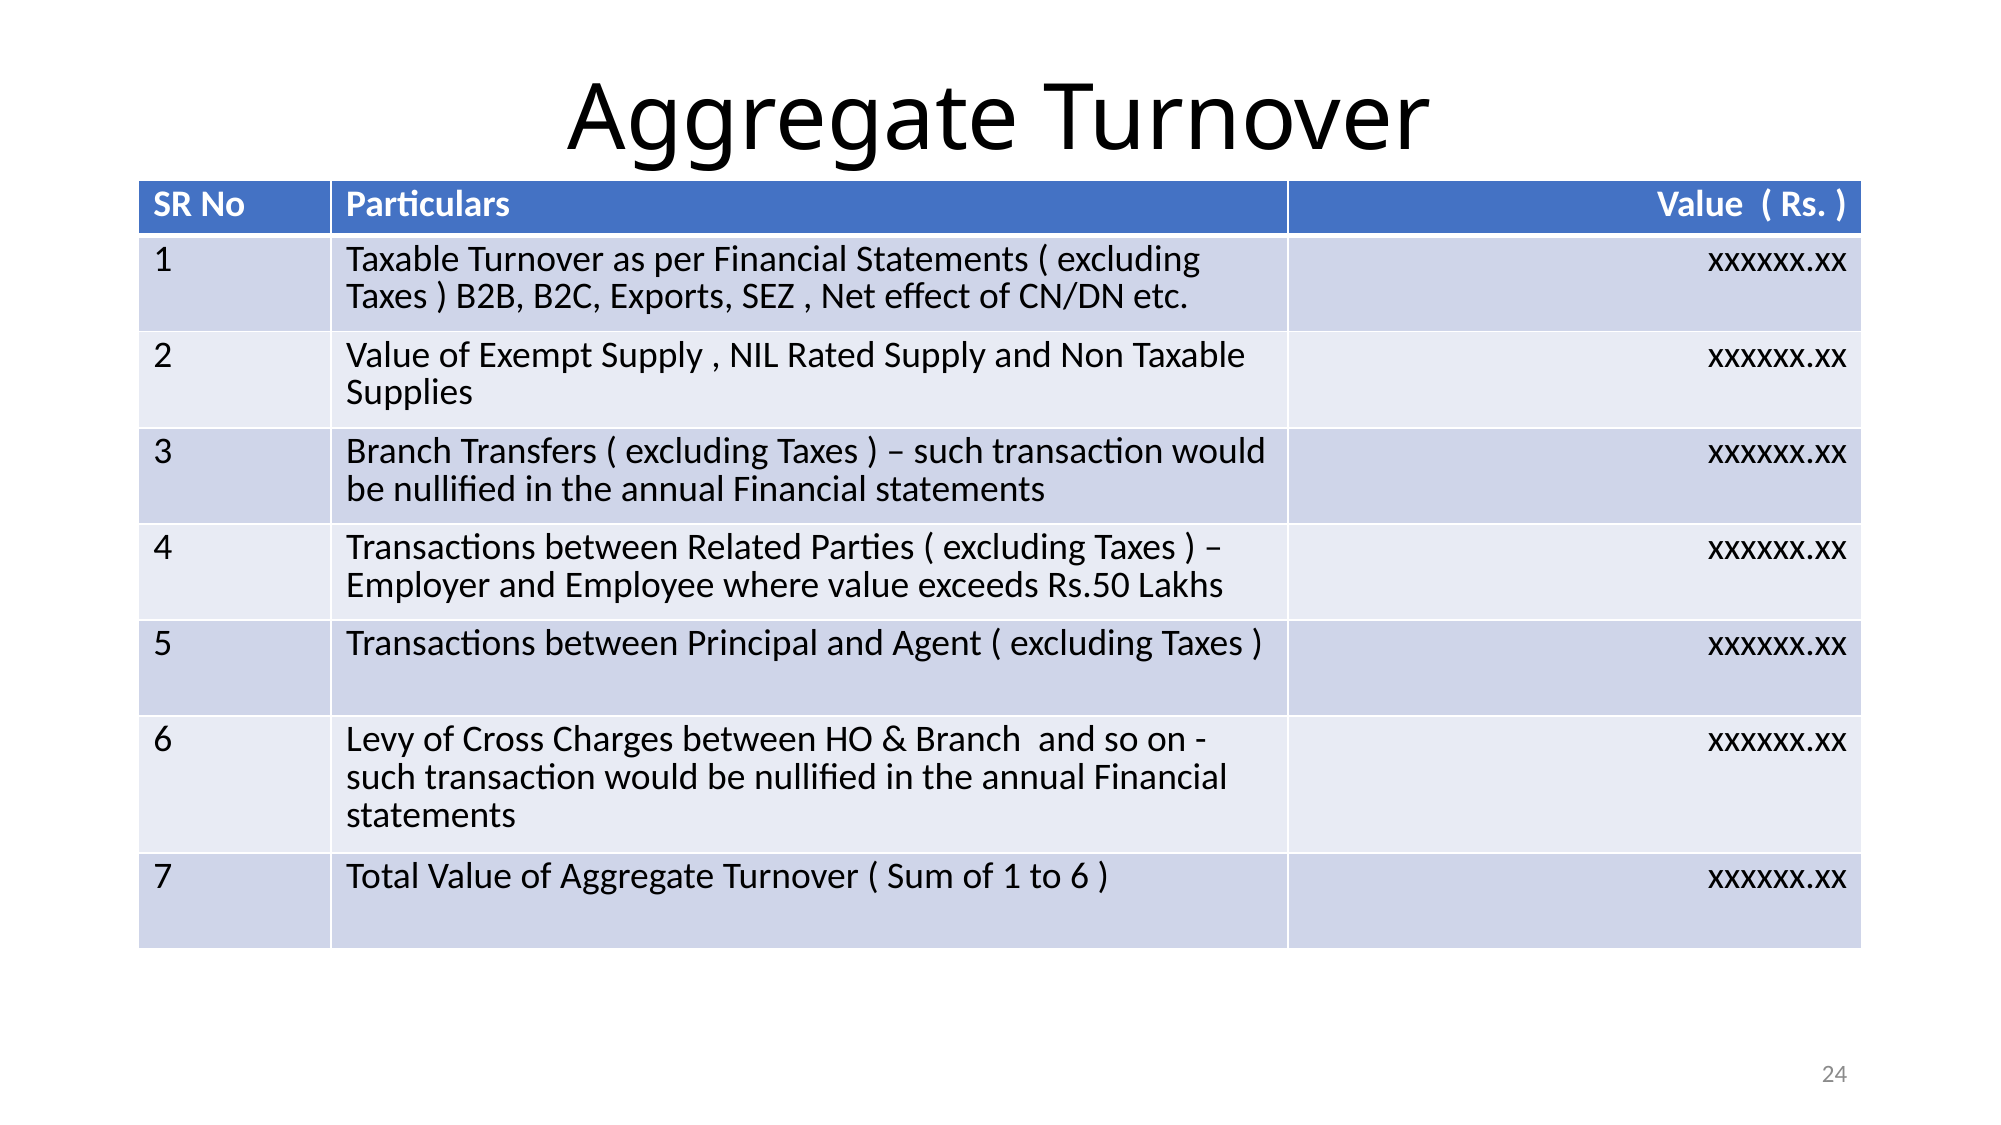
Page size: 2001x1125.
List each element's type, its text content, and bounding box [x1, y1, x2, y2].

table_cell Total Value of Aggregate Turnover ( Sum of 1 to 6 ) [332, 854, 1287, 948]
table_cell 7 [139, 854, 330, 948]
table_cell Value of Exempt Supply , NIL Rated Supply and Non Taxable Supplies [332, 332, 1287, 427]
table_cell Transactions between Related Parties ( excluding Taxes ) – Employer and Employee where value exceeds Rs.50 Lakhs [332, 525, 1287, 619]
table_cell 2 [139, 332, 330, 427]
table_cell xxxxxx.xx [1289, 332, 1861, 427]
table_cell xxxxxx.xx [1289, 429, 1861, 523]
slide_number 24 [1412, 1042, 1863, 1103]
table_cell Levy of Cross Charges between HO & Branch and so on -such transaction would be nullified in the annual Financial statements [332, 717, 1287, 852]
table_cell xxxxxx.xx [1289, 238, 1861, 331]
table_cell 5 [139, 621, 330, 715]
table_cell Taxable Turnover as per Financial Statements ( excluding Taxes ) B2B, B2C, Exports, SEZ , Net effect of CN/DN etc. [332, 238, 1287, 331]
title Aggregate Turnover [137, 59, 1863, 180]
table_header Particulars [332, 181, 1287, 233]
table_cell 3 [139, 429, 330, 523]
table_cell 4 [139, 525, 330, 619]
table_cell Branch Transfers ( excluding Taxes ) – such transaction would be nullified in the annual Financial statements [332, 429, 1287, 523]
table_cell Transactions between Principal and Agent ( excluding Taxes ) [332, 621, 1287, 715]
table_cell xxxxxx.xx [1289, 525, 1861, 619]
table_cell 6 [139, 717, 330, 852]
table_cell xxxxxx.xx [1289, 621, 1861, 715]
table_cell xxxxxx.xx [1289, 854, 1861, 948]
table_header Value ( Rs. ) [1289, 181, 1861, 233]
table_cell xxxxxx.xx [1289, 717, 1861, 852]
table_header SR No [139, 181, 330, 233]
table_cell 1 [139, 238, 330, 331]
